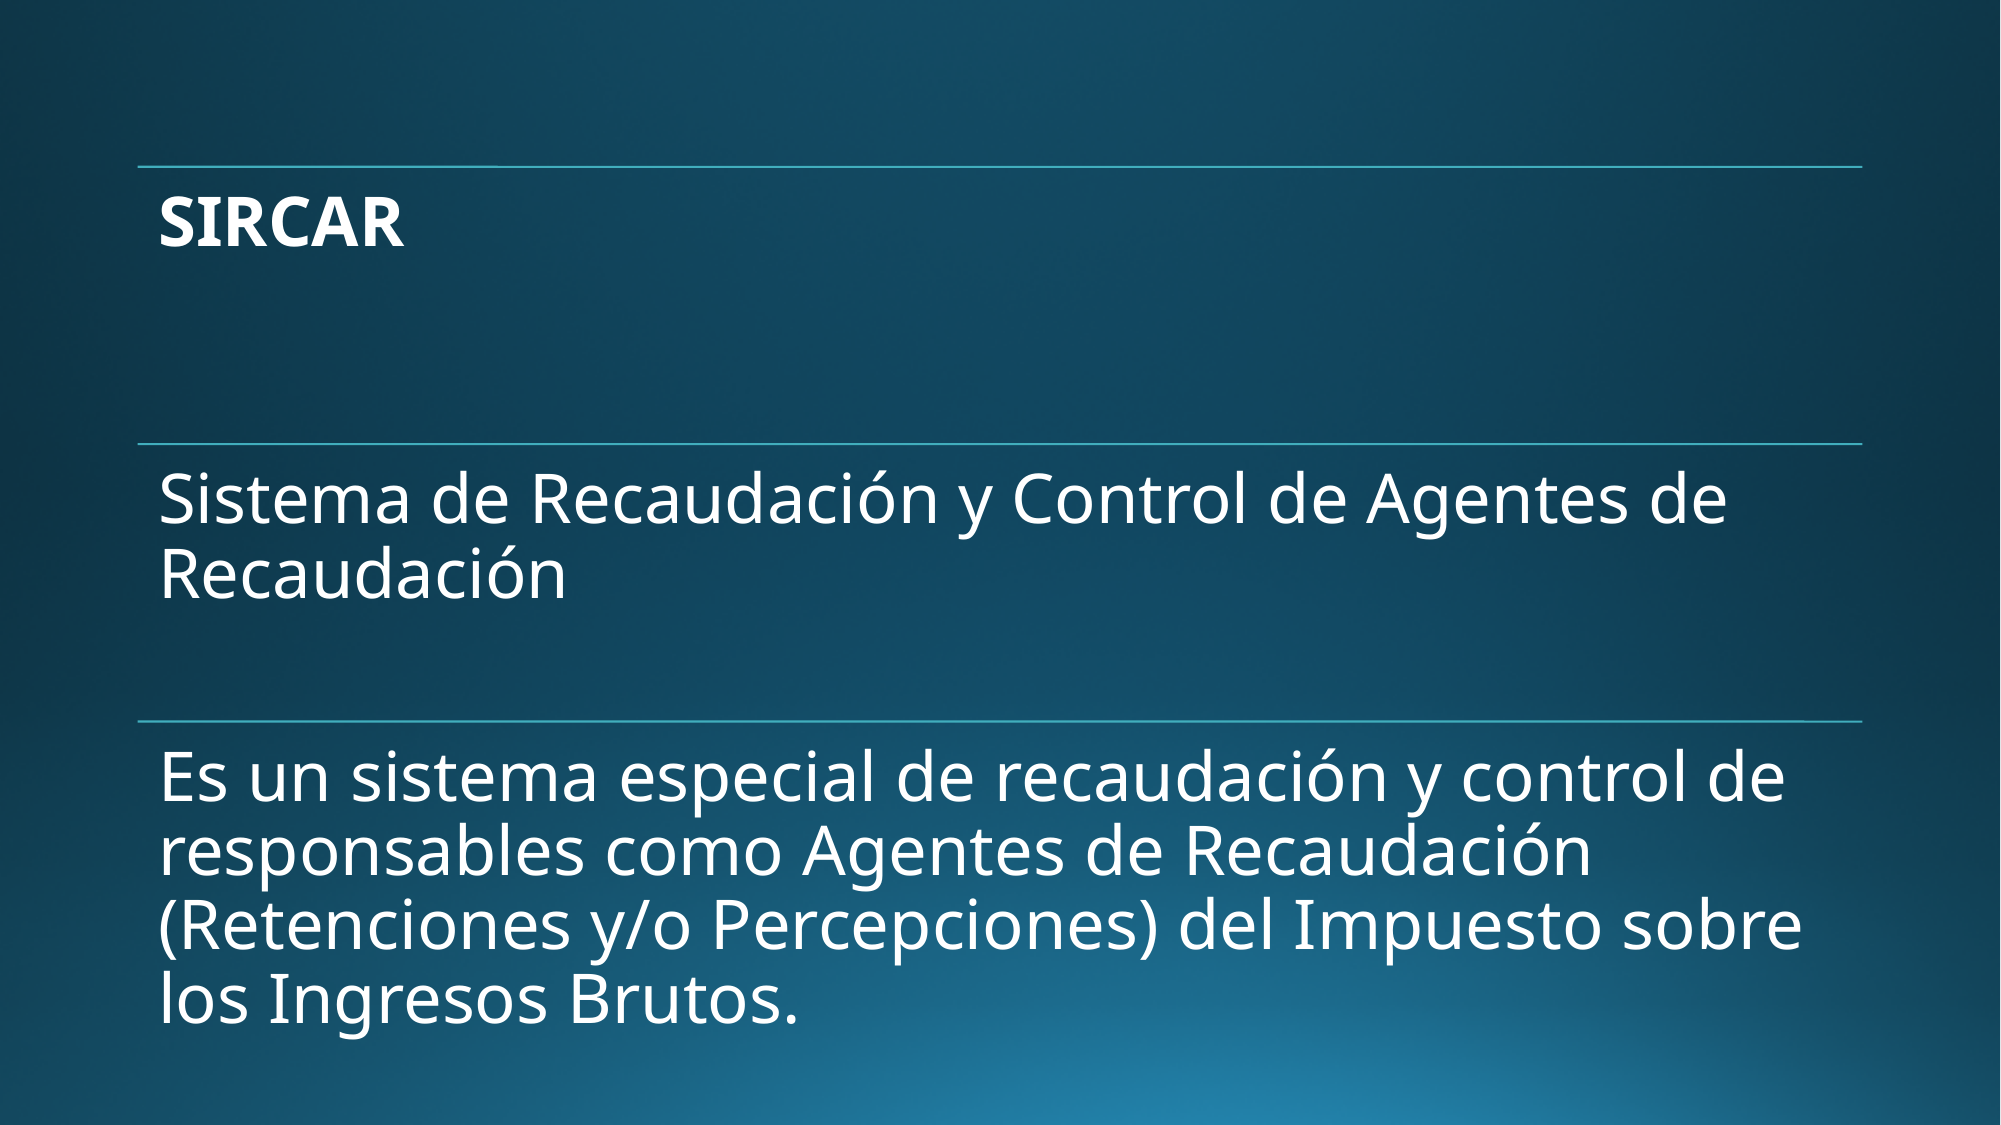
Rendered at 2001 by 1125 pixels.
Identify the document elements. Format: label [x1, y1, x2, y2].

picture [0, 0, 2001, 1125]
text_box [137, 166, 1863, 1000]
